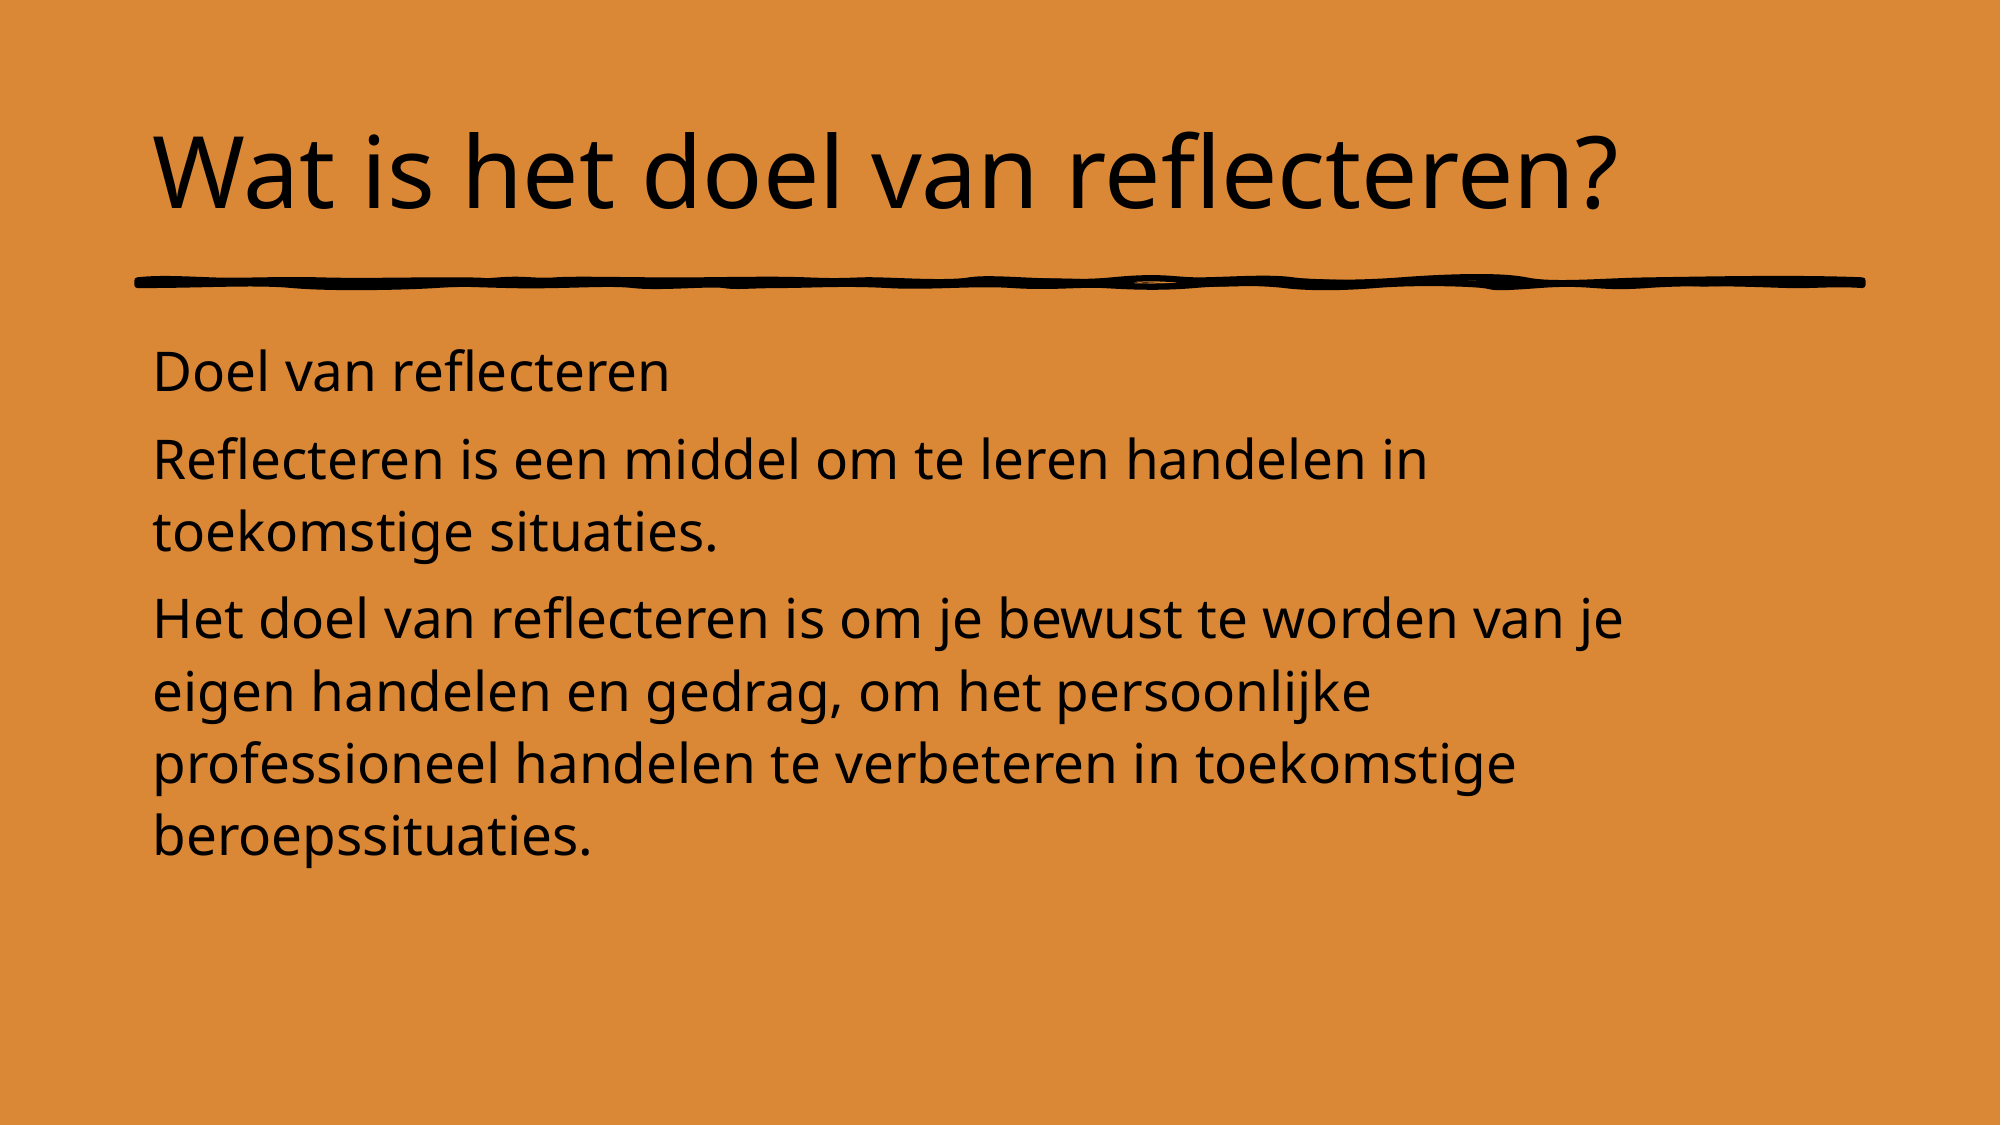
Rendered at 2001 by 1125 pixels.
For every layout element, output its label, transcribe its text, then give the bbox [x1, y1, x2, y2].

list Doel van reflecteren Reflecteren is een middel om te leren handelen in toekomstige situaties. Het doel van reflecteren is om je bewust te worden van je eigen handelen en gedrag, om het persoonlijke professioneel handelen te verbeteren in toekomstige beroepssituaties. [137, 318, 1644, 874]
title Wat is het doel van reflecteren? [137, 59, 1863, 278]
